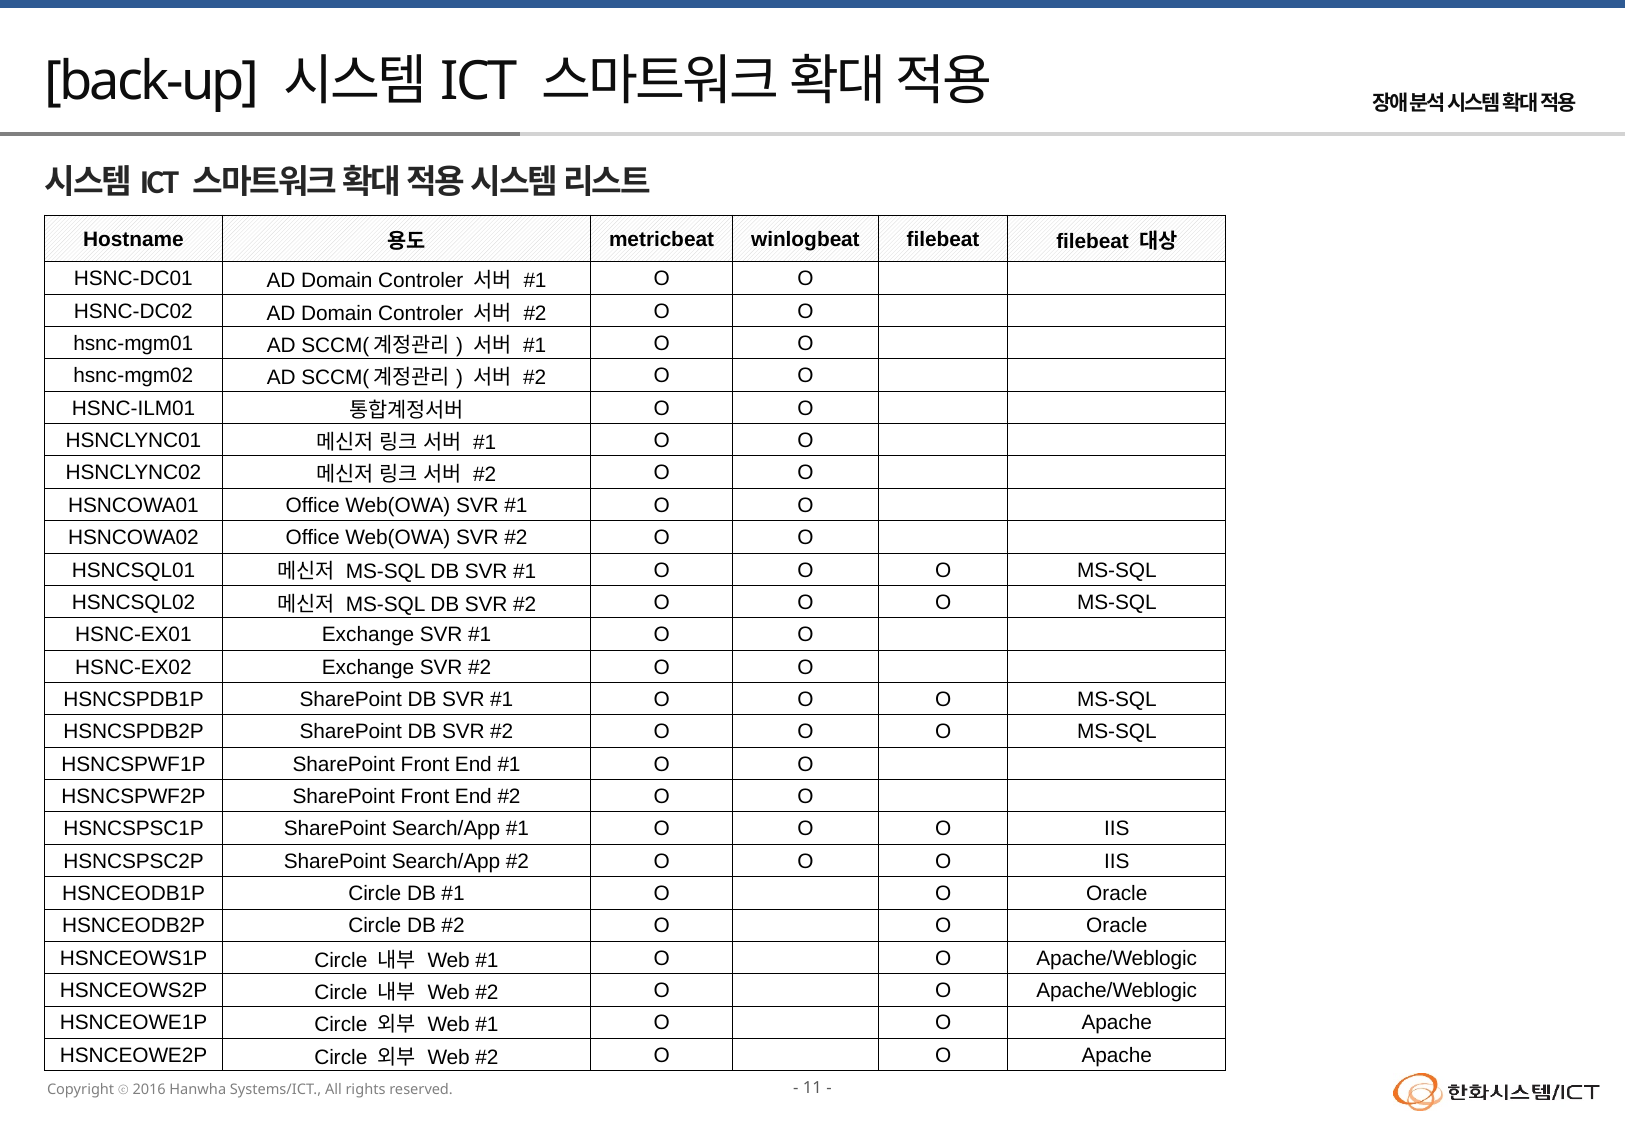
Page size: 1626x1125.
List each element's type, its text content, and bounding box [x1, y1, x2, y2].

table_cell HSNCSQL01 [45, 554, 222, 585]
table_cell AD SCCM(계정관리) 서버 #2 [223, 359, 590, 391]
table_cell O [733, 845, 878, 876]
table_cell [1008, 748, 1225, 779]
table_cell [879, 651, 1007, 682]
table_cell HSNCSPSC2P [45, 845, 222, 876]
table_cell [879, 295, 1007, 326]
table_cell 메신저 MS-SQL DB SVR #2 [223, 586, 590, 617]
table_cell [1008, 489, 1225, 520]
table_cell [879, 392, 1007, 423]
table_cell [879, 456, 1007, 488]
table_cell [879, 748, 1007, 779]
table_cell O [879, 554, 1007, 585]
table_cell O [591, 1007, 732, 1038]
table_cell hsnc-mgm01 [45, 327, 222, 358]
table_cell O [591, 521, 732, 553]
table_cell O [879, 812, 1007, 844]
table_cell O [733, 521, 878, 553]
table_cell O [591, 554, 732, 585]
table_cell [1008, 392, 1225, 423]
table_header filebeat [879, 216, 1007, 261]
table_cell [1008, 618, 1225, 650]
table_cell O [733, 456, 878, 488]
table_cell [733, 877, 878, 909]
table_cell 메신저 링크 서버 #2 [223, 456, 590, 488]
table_cell O [591, 974, 732, 1006]
table_cell SharePoint Front End #1 [223, 748, 590, 779]
list 시스템ICT 스마트워크 확대 적용 시스템 리스트 [44, 152, 1580, 274]
table_cell Exchange SVR #1 [223, 618, 590, 650]
table_cell SharePoint DB SVR #1 [223, 683, 590, 714]
table_cell O [879, 877, 1007, 909]
table_header Hostname [45, 216, 222, 261]
table_header filebeat 대상 [1008, 216, 1225, 261]
table_cell Circle DB #2 [223, 910, 590, 941]
table_cell [1008, 295, 1225, 326]
table_cell HSNCSQL02 [45, 586, 222, 617]
table_cell O [591, 489, 732, 520]
table_cell SharePoint Front End #2 [223, 780, 590, 811]
table_cell Apache/Weblogic [1008, 942, 1225, 973]
table_cell O [733, 554, 878, 585]
table_cell [1008, 424, 1225, 455]
table_header metricbeat [591, 216, 732, 261]
table_cell O [591, 748, 732, 779]
table_cell O [879, 683, 1007, 714]
table_cell [1008, 262, 1225, 294]
table_cell O [879, 715, 1007, 747]
table_cell 메신저 링크 서버 #1 [223, 424, 590, 455]
table_cell O [733, 618, 878, 650]
table_cell IIS [1008, 812, 1225, 844]
table_cell HSNCEODB1P [45, 877, 222, 909]
table_cell HSNC-EX01 [45, 618, 222, 650]
table_cell O [733, 586, 878, 617]
table_cell Apache/Weblogic [1008, 974, 1225, 1006]
table_cell O [733, 715, 878, 747]
table_cell O [591, 715, 732, 747]
table_cell [879, 618, 1007, 650]
table_cell O [733, 683, 878, 714]
table_cell O [591, 456, 732, 488]
table_header 용도 [223, 216, 590, 261]
table_cell O [733, 812, 878, 844]
table_header winlogbeat [733, 216, 878, 261]
table_cell O [591, 877, 732, 909]
table_cell O [879, 845, 1007, 876]
table_cell hsnc-mgm02 [45, 359, 222, 391]
table_cell Circle DB #1 [223, 877, 590, 909]
table_cell [1008, 327, 1225, 358]
table_cell 메신저 MS-SQL DB SVR #1 [223, 554, 590, 585]
table_cell O [733, 262, 878, 294]
table_cell [1008, 456, 1225, 488]
table_cell Circle 내부 Web #1 [223, 942, 590, 973]
table_cell Office Web(OWA) SVR #1 [223, 489, 590, 520]
table_cell HSNCLYNC02 [45, 456, 222, 488]
table_cell HSNCOWA01 [45, 489, 222, 520]
table_cell HSNCOWA02 [45, 521, 222, 553]
table_cell [879, 327, 1007, 358]
table_cell Oracle [1008, 877, 1225, 909]
table_cell [879, 780, 1007, 811]
table_cell MS-SQL [1008, 715, 1225, 747]
table_cell [1008, 359, 1225, 391]
table_cell O [733, 359, 878, 391]
table_cell O [591, 812, 732, 844]
table_cell O [591, 1039, 732, 1070]
table_cell HSNCSPSC1P [45, 812, 222, 844]
table_cell O [879, 974, 1007, 1006]
table_cell O [591, 845, 732, 876]
table_cell O [591, 586, 732, 617]
table_cell HSNC-DC01 [45, 262, 222, 294]
table_cell [1008, 521, 1225, 553]
table_cell Apache [1008, 1039, 1225, 1070]
table_cell Circle 외부 Web #1 [223, 1007, 590, 1038]
table_cell O [591, 392, 732, 423]
table_cell Oracle [1008, 910, 1225, 941]
table_cell O [733, 748, 878, 779]
table_cell HSNCLYNC01 [45, 424, 222, 455]
table_cell MS-SQL [1008, 683, 1225, 714]
table_cell [733, 910, 878, 941]
table_cell HSNCEODB2P [45, 910, 222, 941]
table_cell O [591, 910, 732, 941]
table_cell O [733, 651, 878, 682]
table_cell HSNCEOWE1P [45, 1007, 222, 1038]
table_cell [1008, 651, 1225, 682]
table_cell O [733, 489, 878, 520]
table_cell O [591, 424, 732, 455]
table_cell [879, 359, 1007, 391]
table_cell O [733, 392, 878, 423]
table_cell [733, 942, 878, 973]
table_cell O [591, 683, 732, 714]
table_cell SharePoint DB SVR #2 [223, 715, 590, 747]
table_cell HSNCEOWS2P [45, 974, 222, 1006]
table_cell [733, 1039, 878, 1070]
table_cell O [879, 942, 1007, 973]
table_cell [879, 521, 1007, 553]
table_cell O [591, 780, 732, 811]
table_cell O [733, 295, 878, 326]
table_cell HSNCSPDB2P [45, 715, 222, 747]
table_cell O [733, 424, 878, 455]
table_cell O [733, 780, 878, 811]
table_cell AD Domain Controler 서버 #1 [223, 262, 590, 294]
picture [1393, 1073, 1600, 1111]
table_cell HSNCEOWS1P [45, 942, 222, 973]
table_cell [879, 424, 1007, 455]
table_cell [879, 489, 1007, 520]
table_cell O [591, 327, 732, 358]
table_cell [879, 262, 1007, 294]
table_cell O [879, 1039, 1007, 1070]
table_cell HSNCEOWE2P [45, 1039, 222, 1070]
table_cell HSNCSPDB1P [45, 683, 222, 714]
table_cell Circle 외부 Web #2 [223, 1039, 590, 1070]
table_cell [1008, 780, 1225, 811]
table_cell HSNCSPWF2P [45, 780, 222, 811]
table_cell O [591, 262, 732, 294]
table_cell HSNC-ILM01 [45, 392, 222, 423]
table_cell Exchange SVR #2 [223, 651, 590, 682]
table_cell SharePoint Search/App #2 [223, 845, 590, 876]
table_cell O [733, 327, 878, 358]
title [back-up] 시스템ICT 스마트워크 확대 적용 [44, 45, 1194, 125]
table_cell O [879, 586, 1007, 617]
table_cell AD SCCM(계정관리) 서버 #1 [223, 327, 590, 358]
table_cell Office Web(OWA) SVR #2 [223, 521, 590, 553]
table_cell IIS [1008, 845, 1225, 876]
table_cell O [591, 651, 732, 682]
table_cell O [591, 359, 732, 391]
table_cell Circle 내부 Web #2 [223, 974, 590, 1006]
table_cell O [591, 618, 732, 650]
table_cell HSNC-EX02 [45, 651, 222, 682]
table_cell Apache [1008, 1007, 1225, 1038]
table_cell MS-SQL [1008, 554, 1225, 585]
table_cell O [591, 295, 732, 326]
table_cell SharePoint Search/App #1 [223, 812, 590, 844]
table_cell AD Domain Controler 서버 #2 [223, 295, 590, 326]
table_cell HSNC-DC02 [45, 295, 222, 326]
table_cell O [591, 942, 732, 973]
table_cell [733, 974, 878, 1006]
table_cell O [879, 1007, 1007, 1038]
table_cell HSNCSPWF1P [45, 748, 222, 779]
table_cell 통합계정서버 [223, 392, 590, 423]
table_cell O [879, 910, 1007, 941]
table_cell MS-SQL [1008, 586, 1225, 617]
table_cell [733, 1007, 878, 1038]
